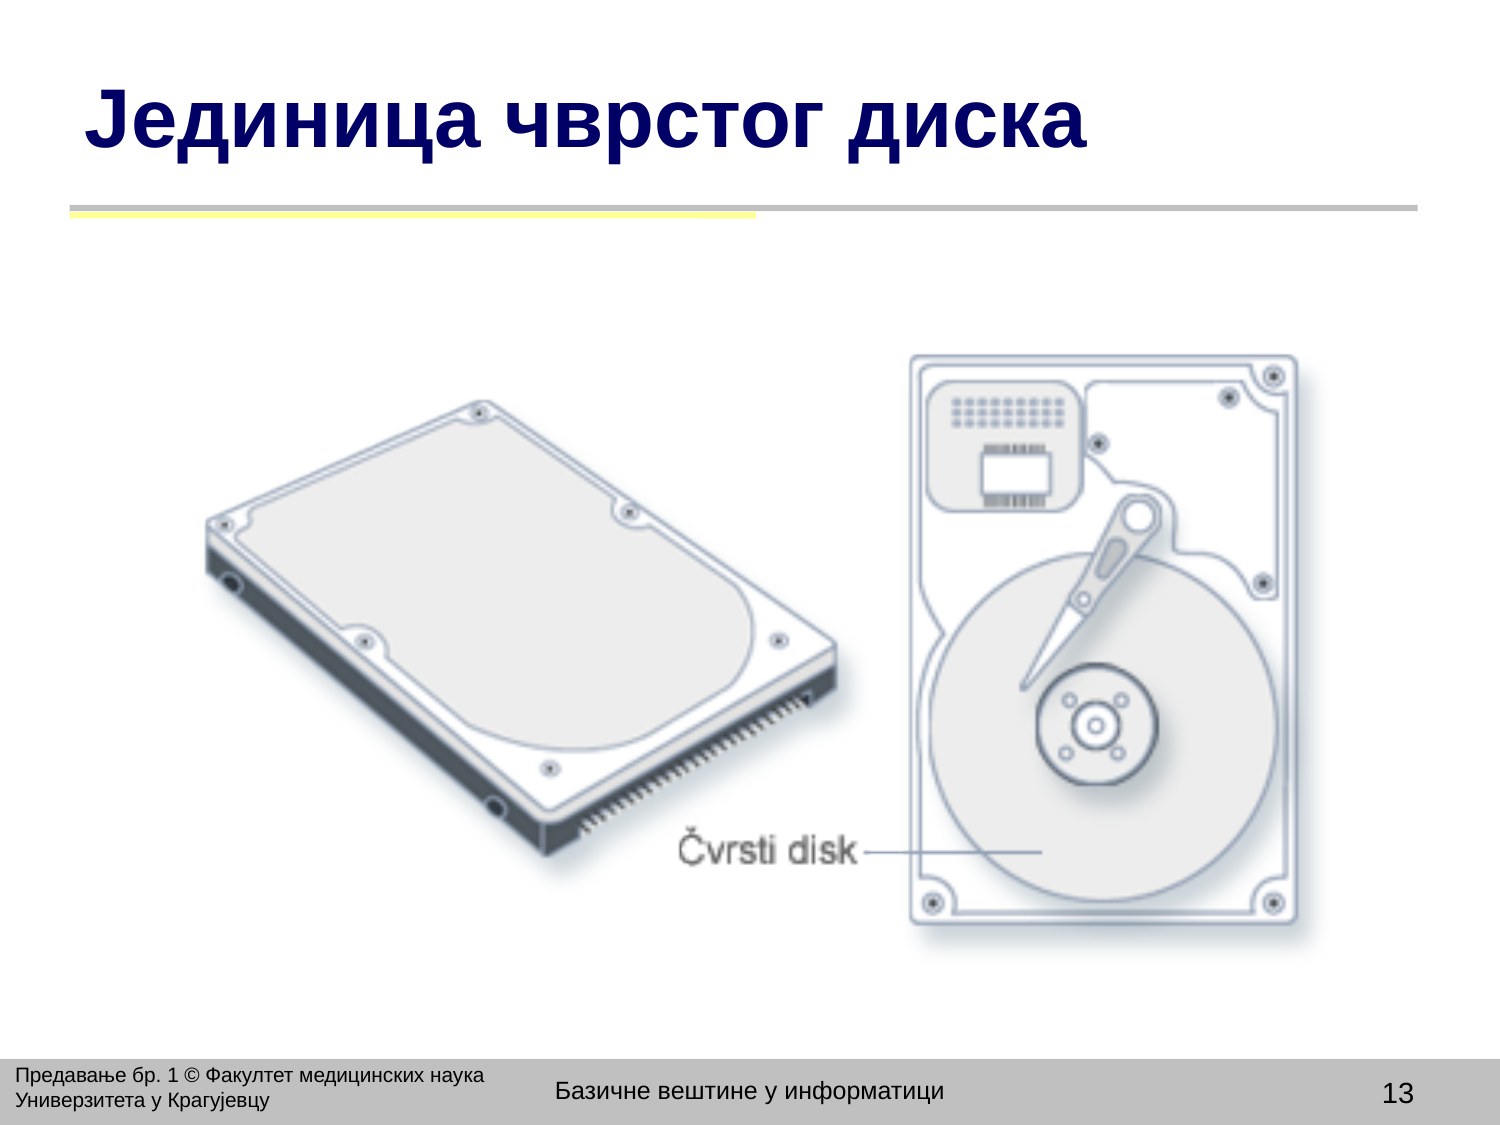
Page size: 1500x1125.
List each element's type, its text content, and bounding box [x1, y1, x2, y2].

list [164, 290, 1346, 982]
slide_number 13 [1079, 1066, 1430, 1125]
slide_number Предавање бр. 1 © Факултет медицинских наука Универзитета у Крагујевцу [0, 1053, 599, 1108]
title Јединица чврстог диска [69, 19, 1426, 208]
footer Базичне вештине у информатици [512, 1066, 988, 1125]
